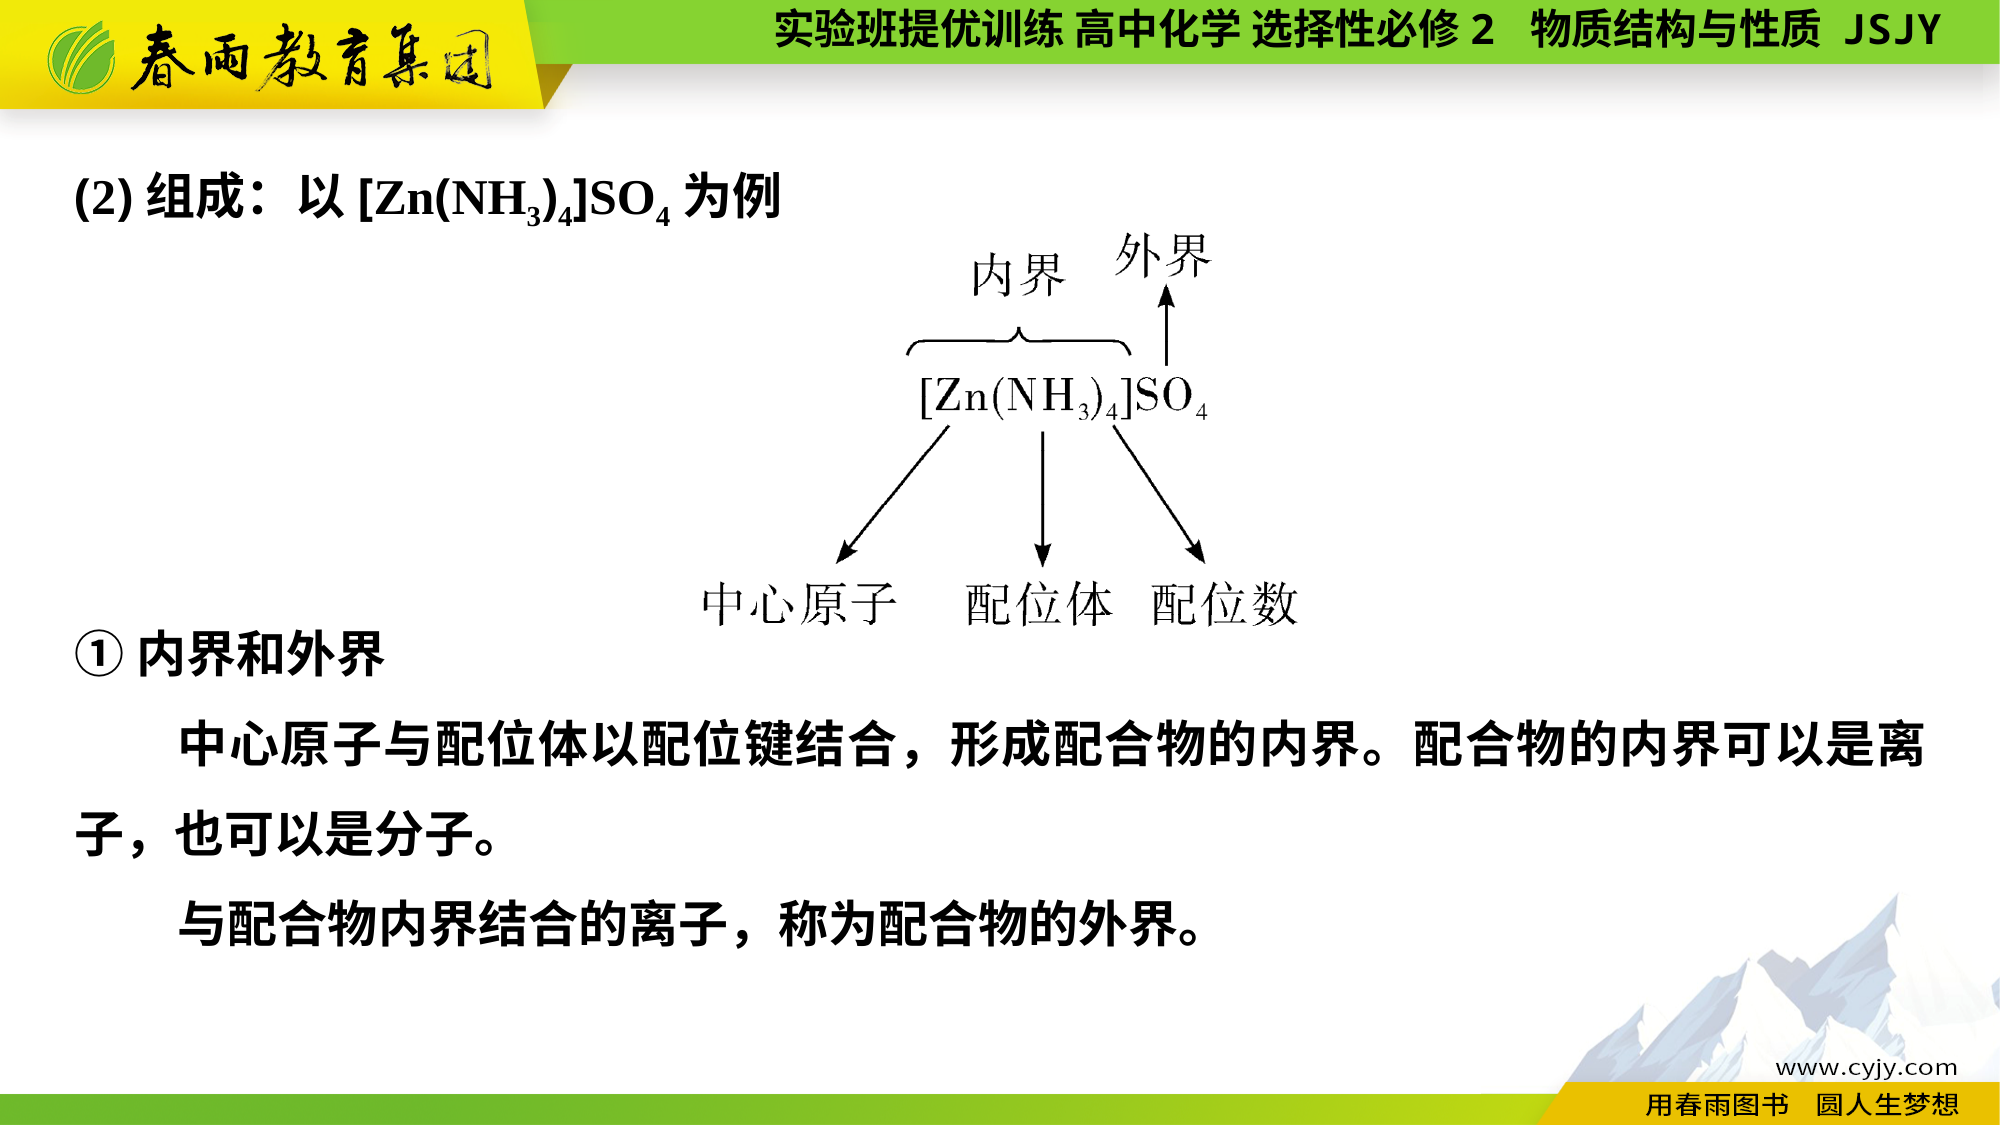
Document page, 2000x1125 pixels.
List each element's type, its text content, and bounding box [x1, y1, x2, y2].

list (2)组成：以[Zn(NH3)4]SO4为例 ①内界和外界 中心原子与配位体以配位键结合，形成配合物的内界。配合物的内界可以是离子，也可以是分子。 与配合物内界结合的离子，称为配合物的外界。 [59, 122, 1944, 956]
picture [0, 0, 2000, 1125]
